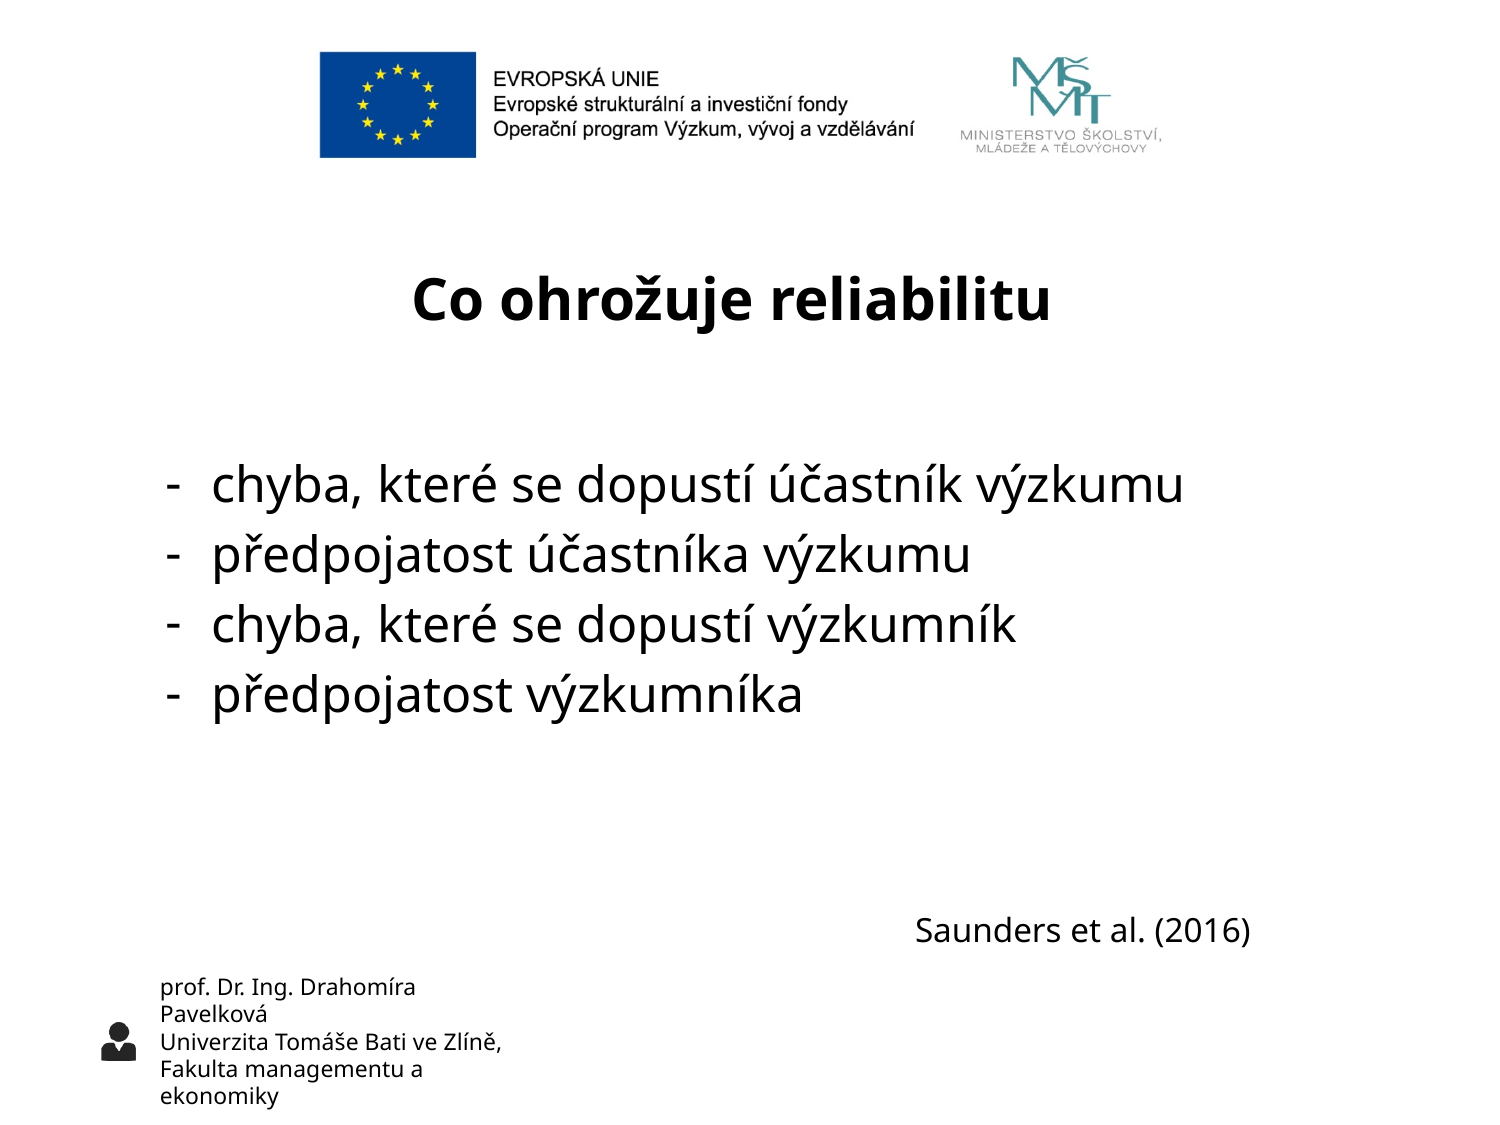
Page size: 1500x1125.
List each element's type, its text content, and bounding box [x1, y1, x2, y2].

text_box [529, 611, 561, 673]
list chyba, které se dopustí účastník výzkumu předpojatost účastníka výzkumu chyba, které se dopustí výzkumník předpojatost výzkumníka Saunders et al. (2016) [75, 385, 1425, 1005]
title Co ohrožuje reliabilitu [65, 223, 1416, 372]
picture [267, 0, 1213, 210]
picture [101, 1021, 136, 1062]
footer prof. Dr. Ing. Drahomíra Pavelková Univerzita Tomáše Bati ve Zlíně, Fakulta managementu a ekonomiky [145, 999, 526, 1083]
